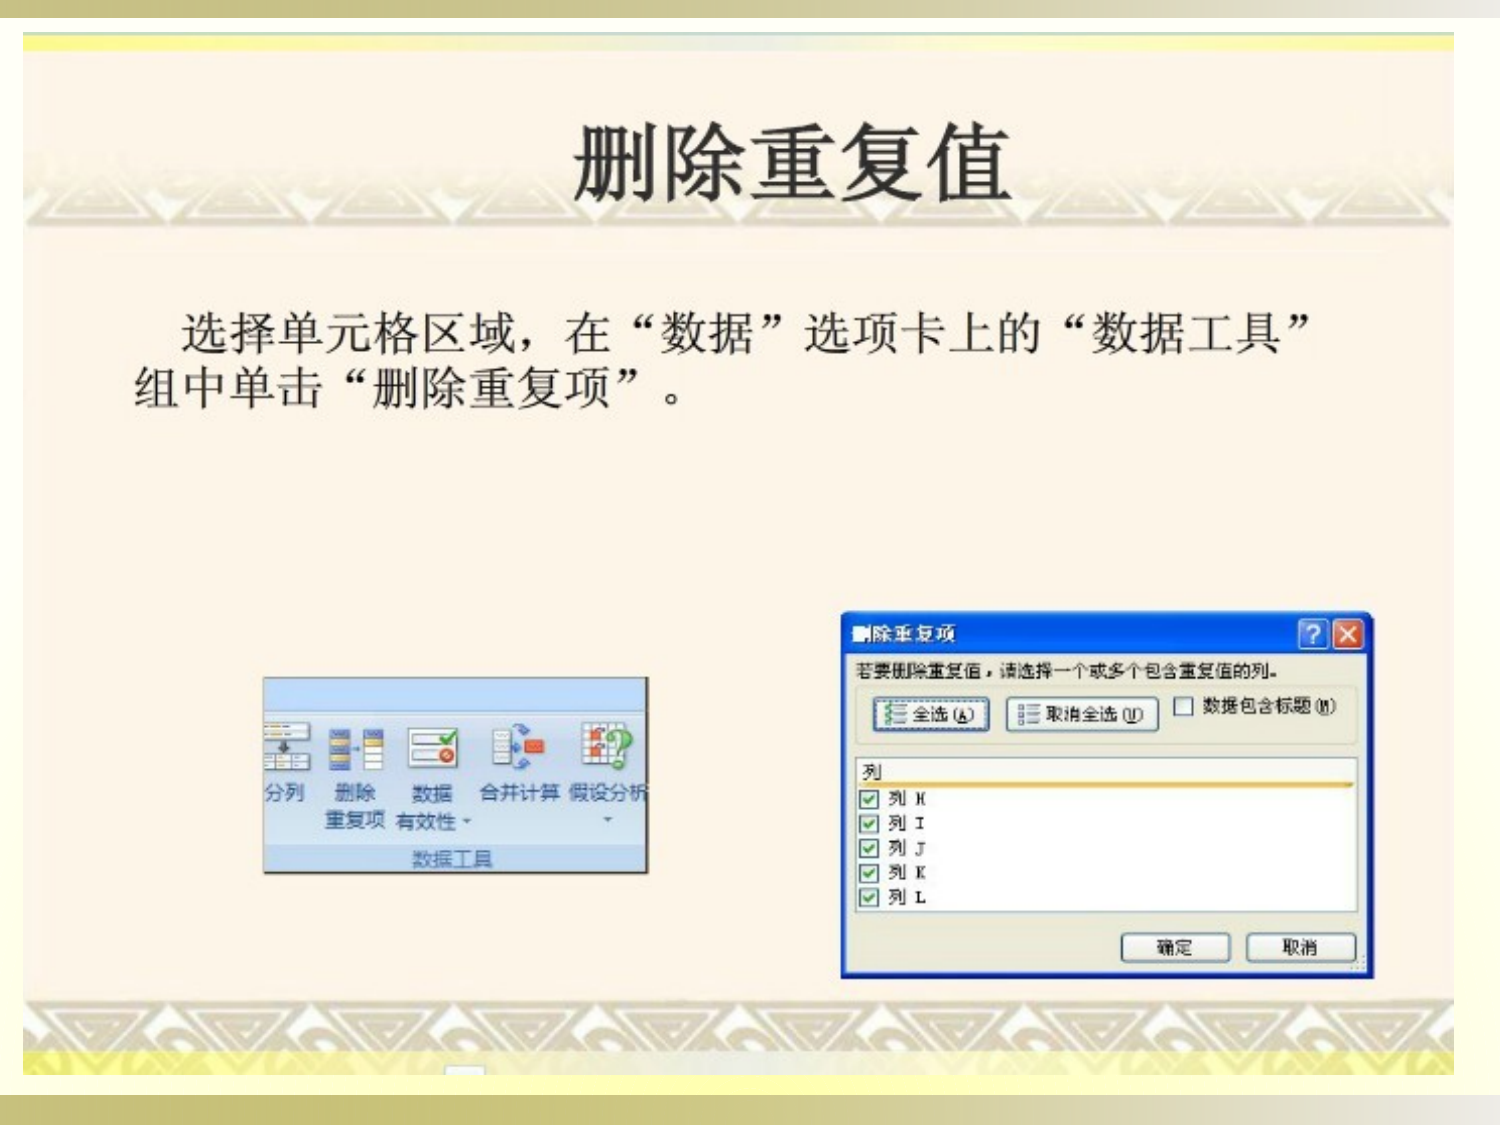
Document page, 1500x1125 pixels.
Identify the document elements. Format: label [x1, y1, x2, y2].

picture [22, 32, 1454, 1076]
